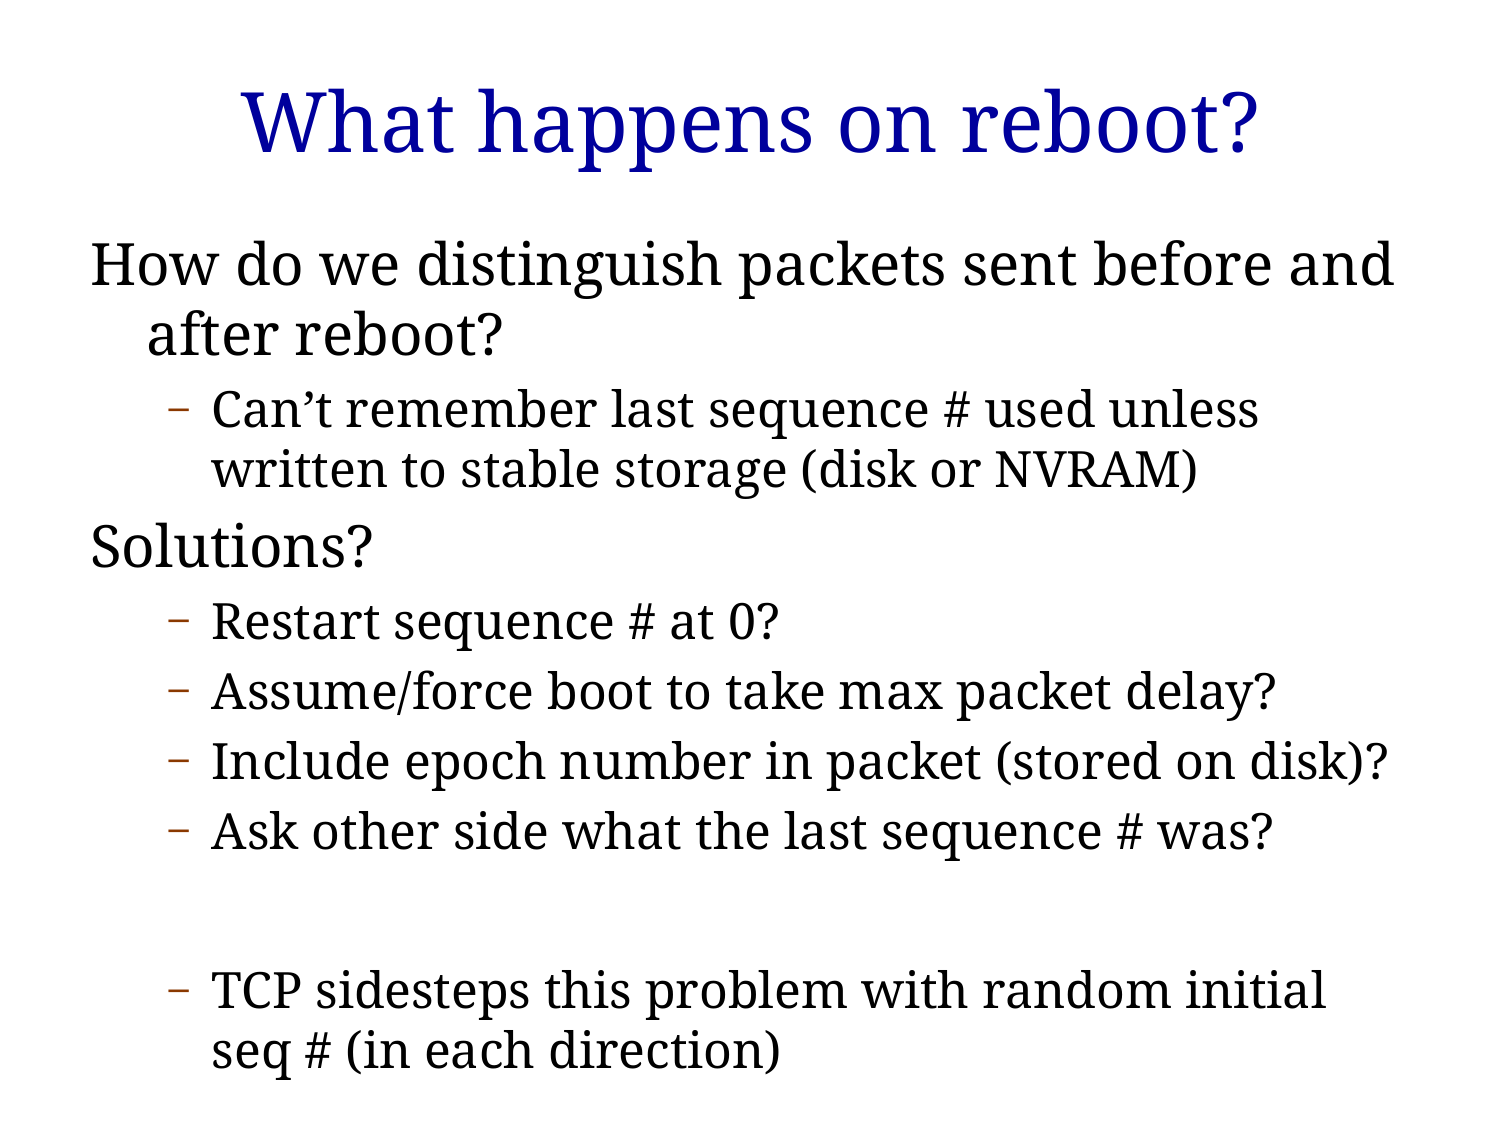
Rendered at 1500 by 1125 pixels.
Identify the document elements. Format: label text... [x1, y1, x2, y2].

list How do we distinguish packets sent before and after reboot? Can’t remember last sequence # used unless written to stable storage (disk or NVRAM) Solutions? Restart sequence # at 0? Assume/force boot to take max packet delay? Include epoch number in packet (stored on disk)? Ask other side what the last sequence # was? TCP sidesteps this problem with random initial seq # (in each direction) [74, 219, 1426, 963]
title What happens on reboot? [74, 47, 1426, 191]
